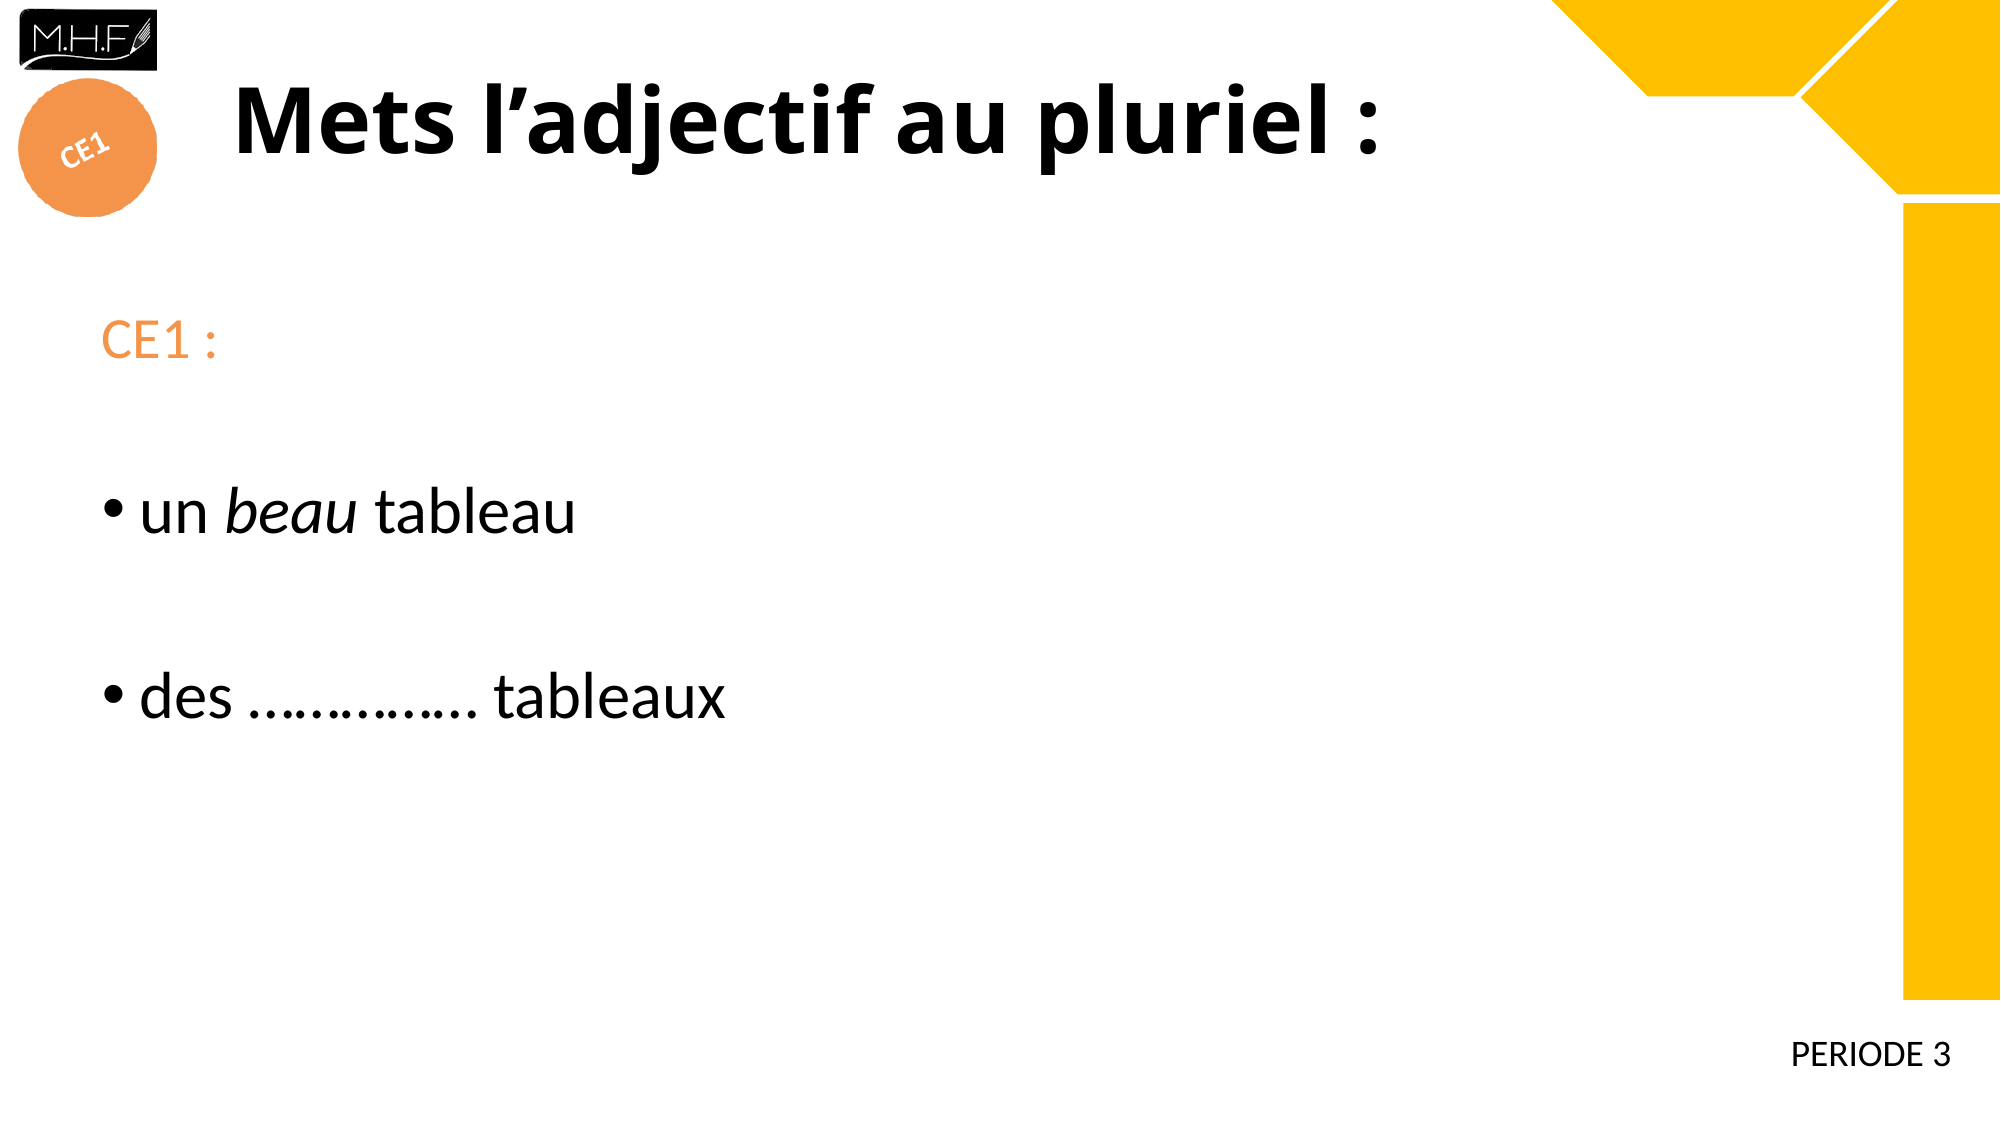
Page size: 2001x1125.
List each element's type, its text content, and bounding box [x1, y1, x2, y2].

text_box [1549, 0, 1892, 98]
list CE1 : un beau tableau des …………… tableaux [86, 300, 897, 1015]
title Mets l’adjectif au pluriel : [216, 15, 1763, 233]
picture [16, 7, 157, 74]
text_box [1799, 0, 2000, 196]
picture [18, 78, 157, 218]
text_box PERIODE 3 [1362, 1021, 1967, 1125]
text_box [1902, 202, 2000, 1001]
